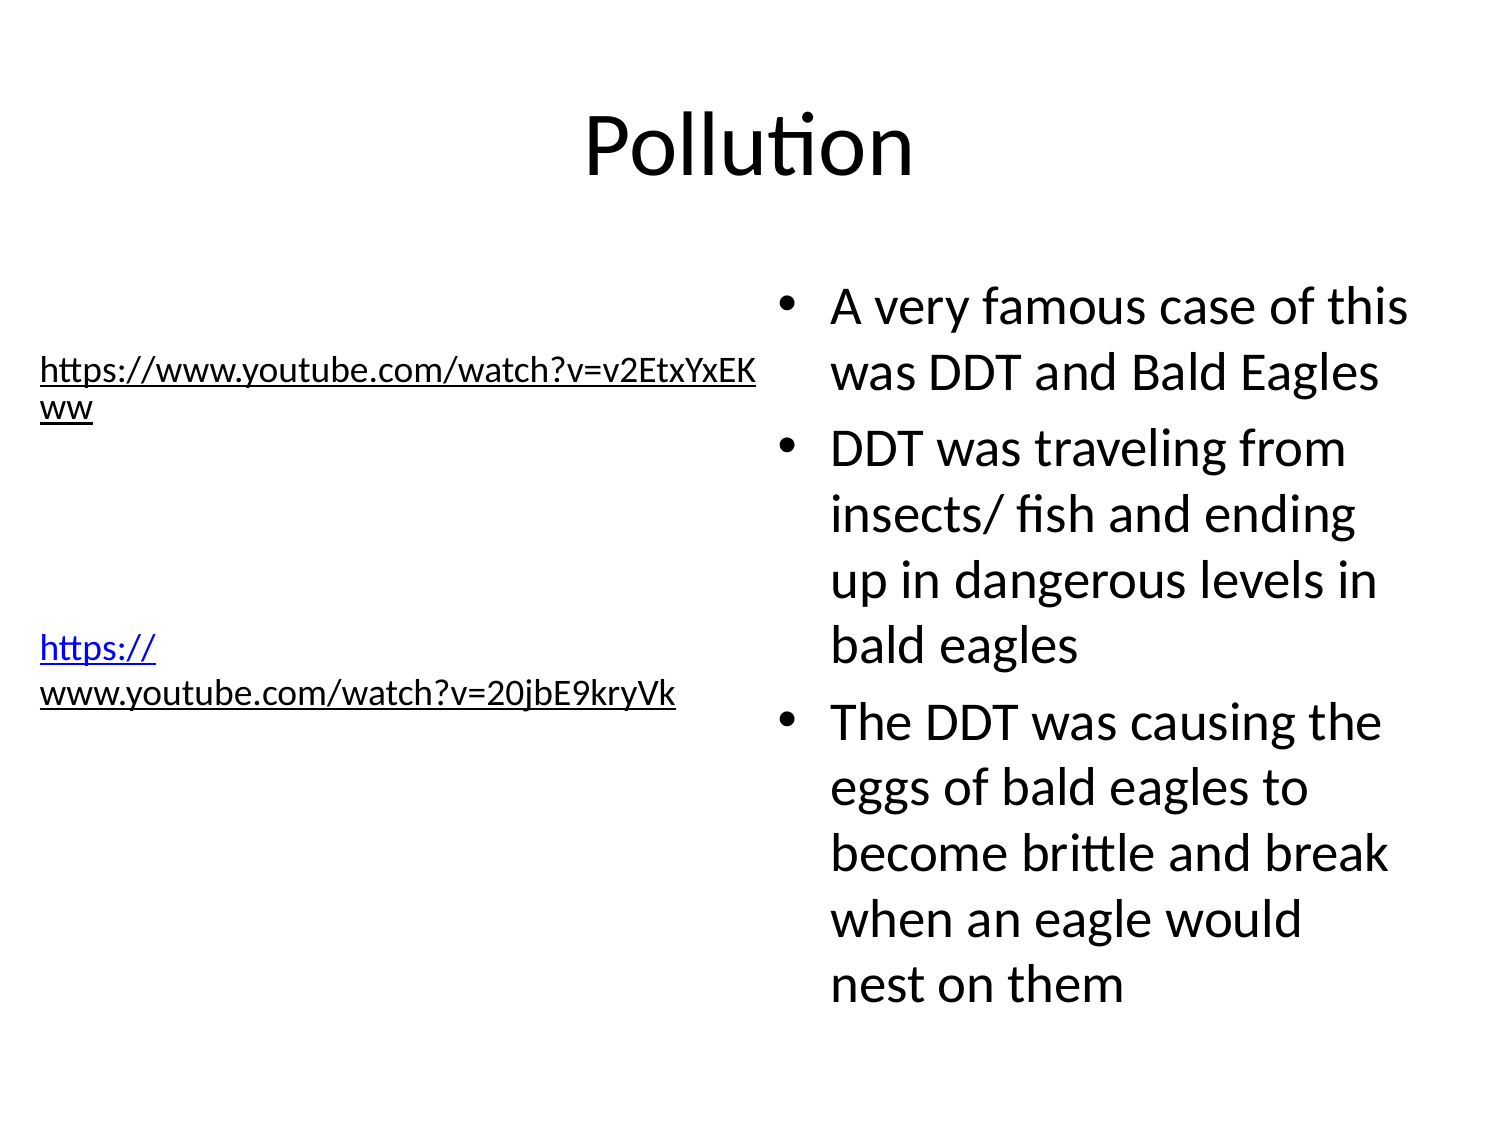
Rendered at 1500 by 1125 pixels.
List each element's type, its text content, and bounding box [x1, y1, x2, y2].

text_box https://www.youtube.com/watch?v=20jbE9kryVk [24, 615, 775, 721]
text_box https://www.youtube.com/watch?v=v2EtxYxEKww [24, 337, 775, 443]
title Pollution [75, 45, 1425, 233]
list A very famous case of this was DDT and Bald Eagles DDT was traveling from insects/ fish and ending up in dangerous levels in bald eagles The DDT was causing the eggs of bald eagles to become brittle and break when an eagle would nest on them [762, 262, 1425, 1075]
